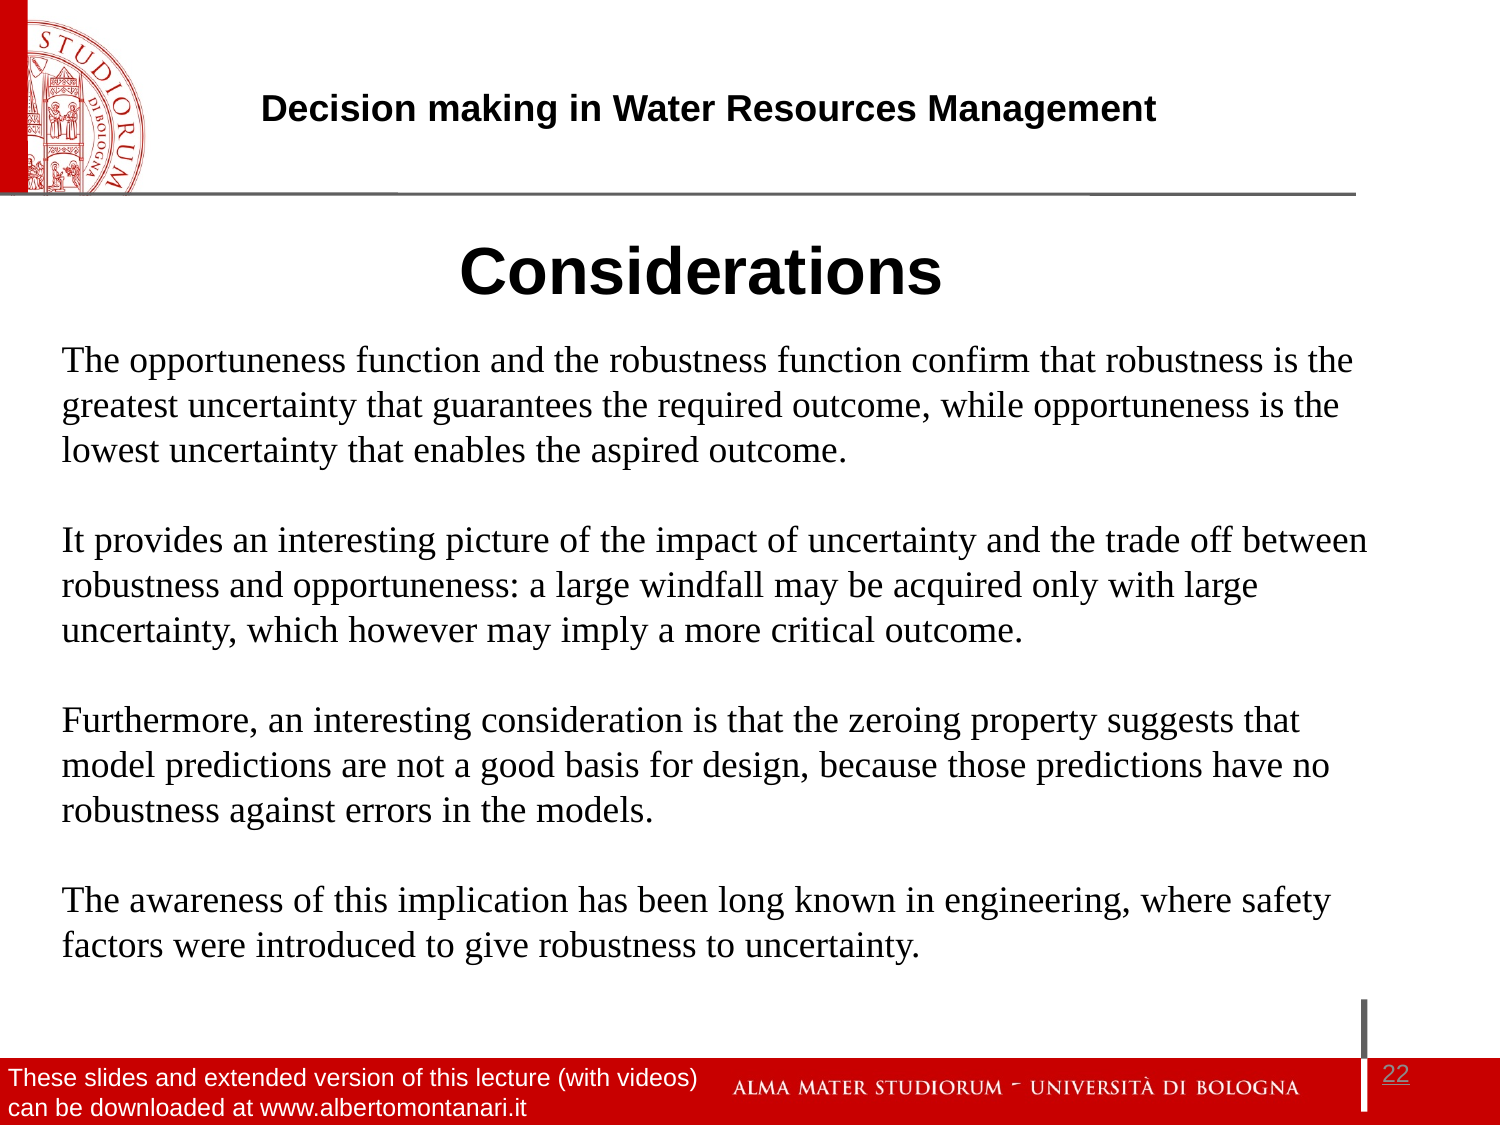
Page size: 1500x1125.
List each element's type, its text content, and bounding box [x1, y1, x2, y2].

text_box The opportuneness function and the robustness function confirm that robustness is the greatest uncertainty that guarantees the required outcome, while opportuneness is the lowest uncertainty that enables the aspired outcome. It provides an interesting picture of the impact of uncertainty and the trade off between robustness and opportuneness: a large windfall may be acquired only with large uncertainty, which however may imply a more critical outcome. Furthermore, an interesting consideration is that the zeroing property suggests that model predictions are not a good basis for design, because those predictions have no robustness against errors in the models. The awareness of this implication has been long known in engineering, where safety factors were introduced to give robustness to uncertainty. [46, 328, 1395, 973]
slide_number 22 [1074, 1042, 1425, 1103]
picture [28, 16, 151, 192]
picture [0, 1058, 1500, 1125]
text_box Considerations [105, 220, 1298, 316]
